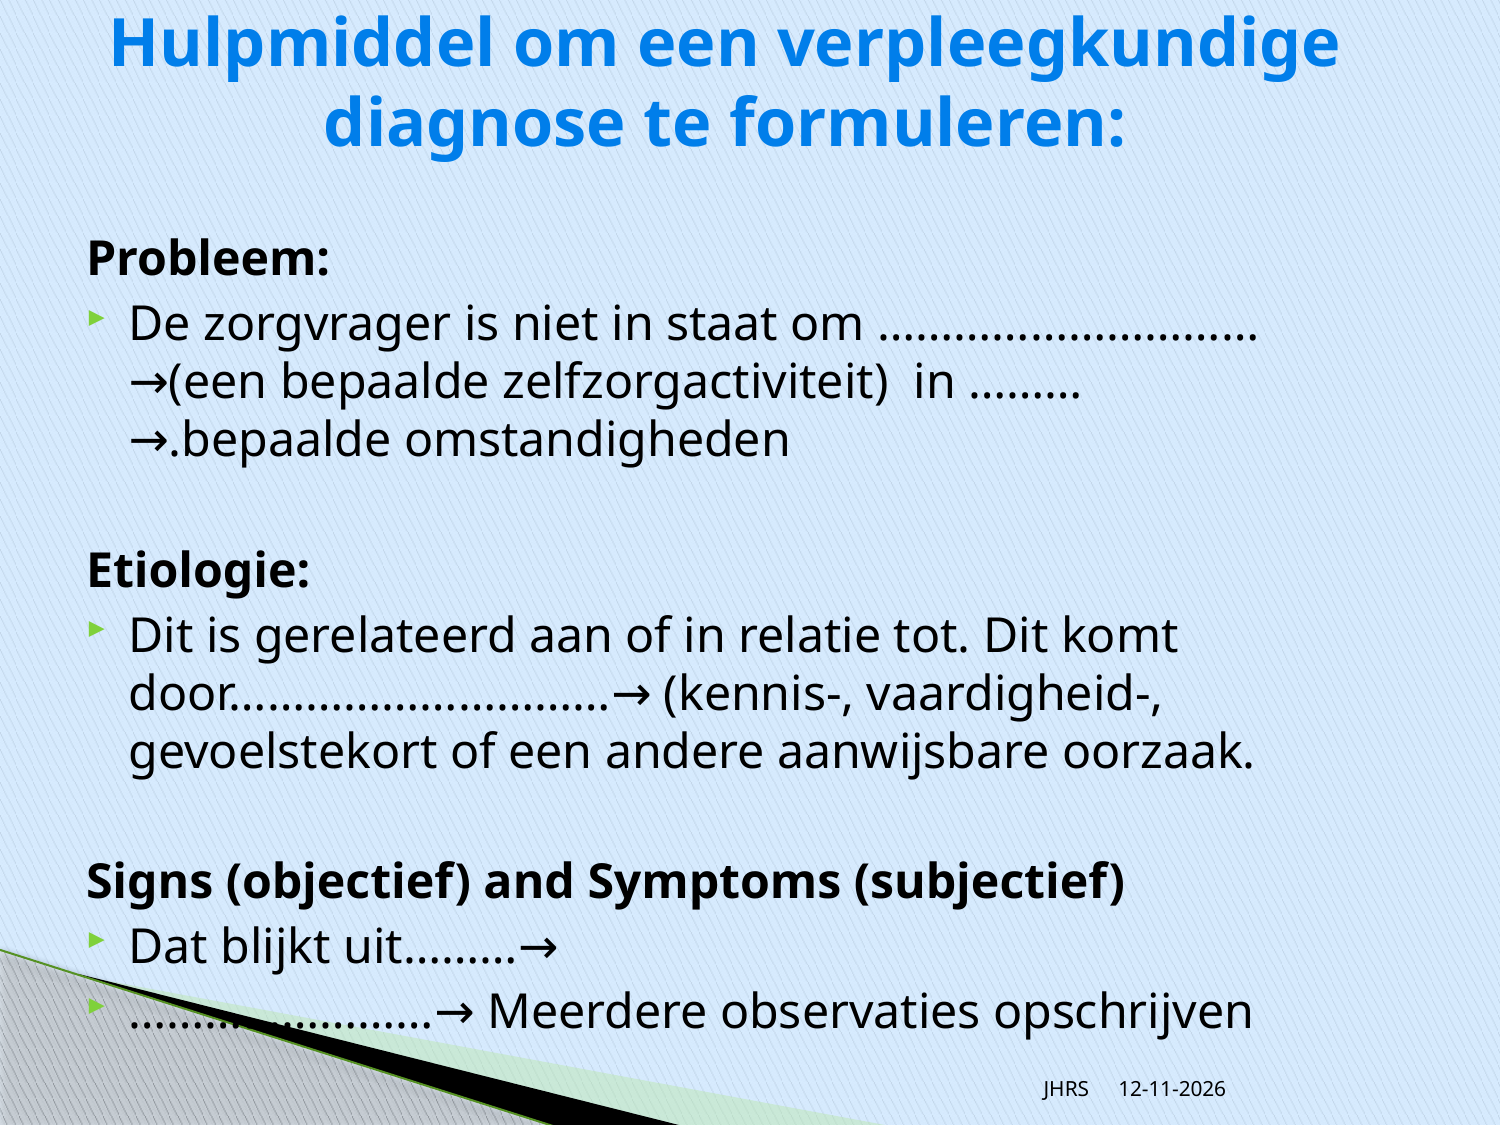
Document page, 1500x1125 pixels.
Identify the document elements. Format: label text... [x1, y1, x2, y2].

footer JHRS [718, 1051, 1105, 1112]
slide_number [1105, 1051, 1419, 1112]
list Probleem: De zorgvrager is niet in staat om …………………………→(een bepaalde zelfzorgactiviteit) in ………→.bepaalde omstandigheden Etiologie: Dit is gerelateerd aan of in relatie tot. Dit komt door…………………………→ (kennis-, vaardigheid-, gevoelstekort of een andere aanwijsbare oorzaak. Signs (objectief) and Symptoms (subjectief) Dat blijkt uit………→ ……………………→ Meerdere observaties opschrijven [53, 219, 1294, 1083]
title Hulpmiddel om een verpleegkundige diagnose te formuleren: [75, 19, 1376, 220]
